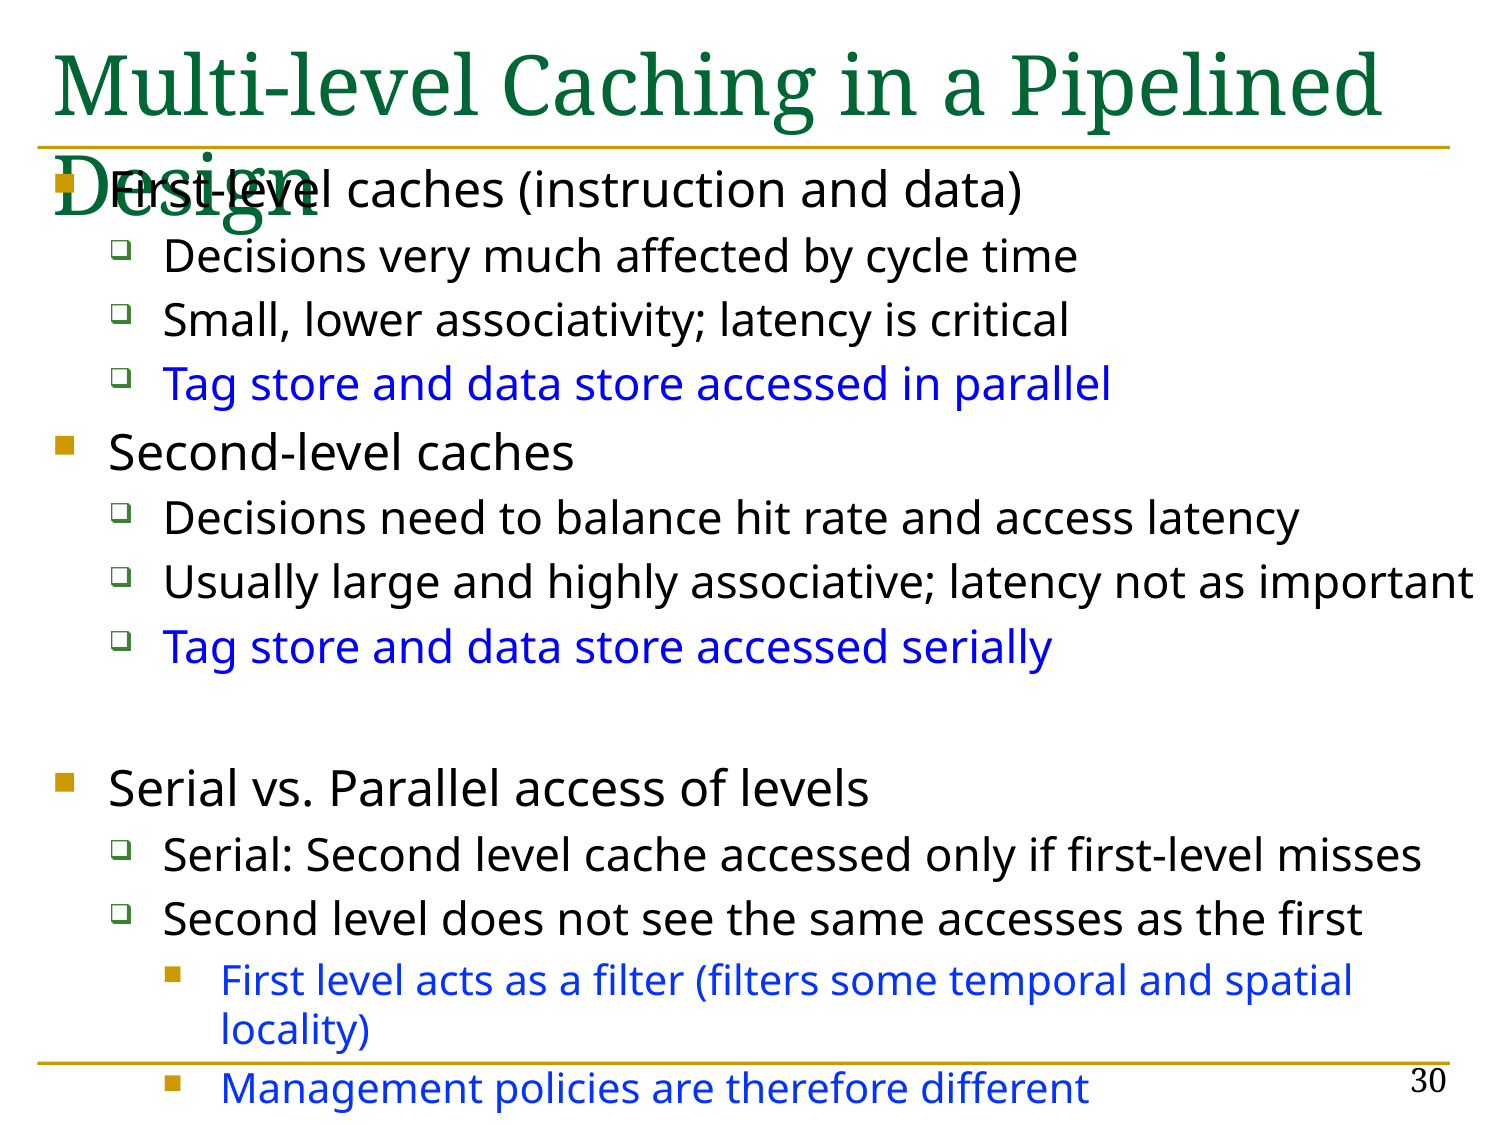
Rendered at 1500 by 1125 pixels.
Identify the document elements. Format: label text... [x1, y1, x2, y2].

slide_number 30 [1111, 1036, 1462, 1112]
title Multi-level Caching in a Pipelined Design [37, 24, 1450, 149]
list First-level caches (instruction and data) Decisions very much affected by cycle time Small, lower associativity; latency is critical Tag store and data store accessed in parallel Second-level caches Decisions need to balance hit rate and access latency Usually large and highly associative; latency not as important Tag store and data store accessed serially Serial vs. Parallel access of levels Serial: Second level cache accessed only if first-level misses Second level does not see the same accesses as the first First level acts as a filter (filters some temporal and spatial locality) Management policies are therefore different [37, 149, 1500, 1063]
